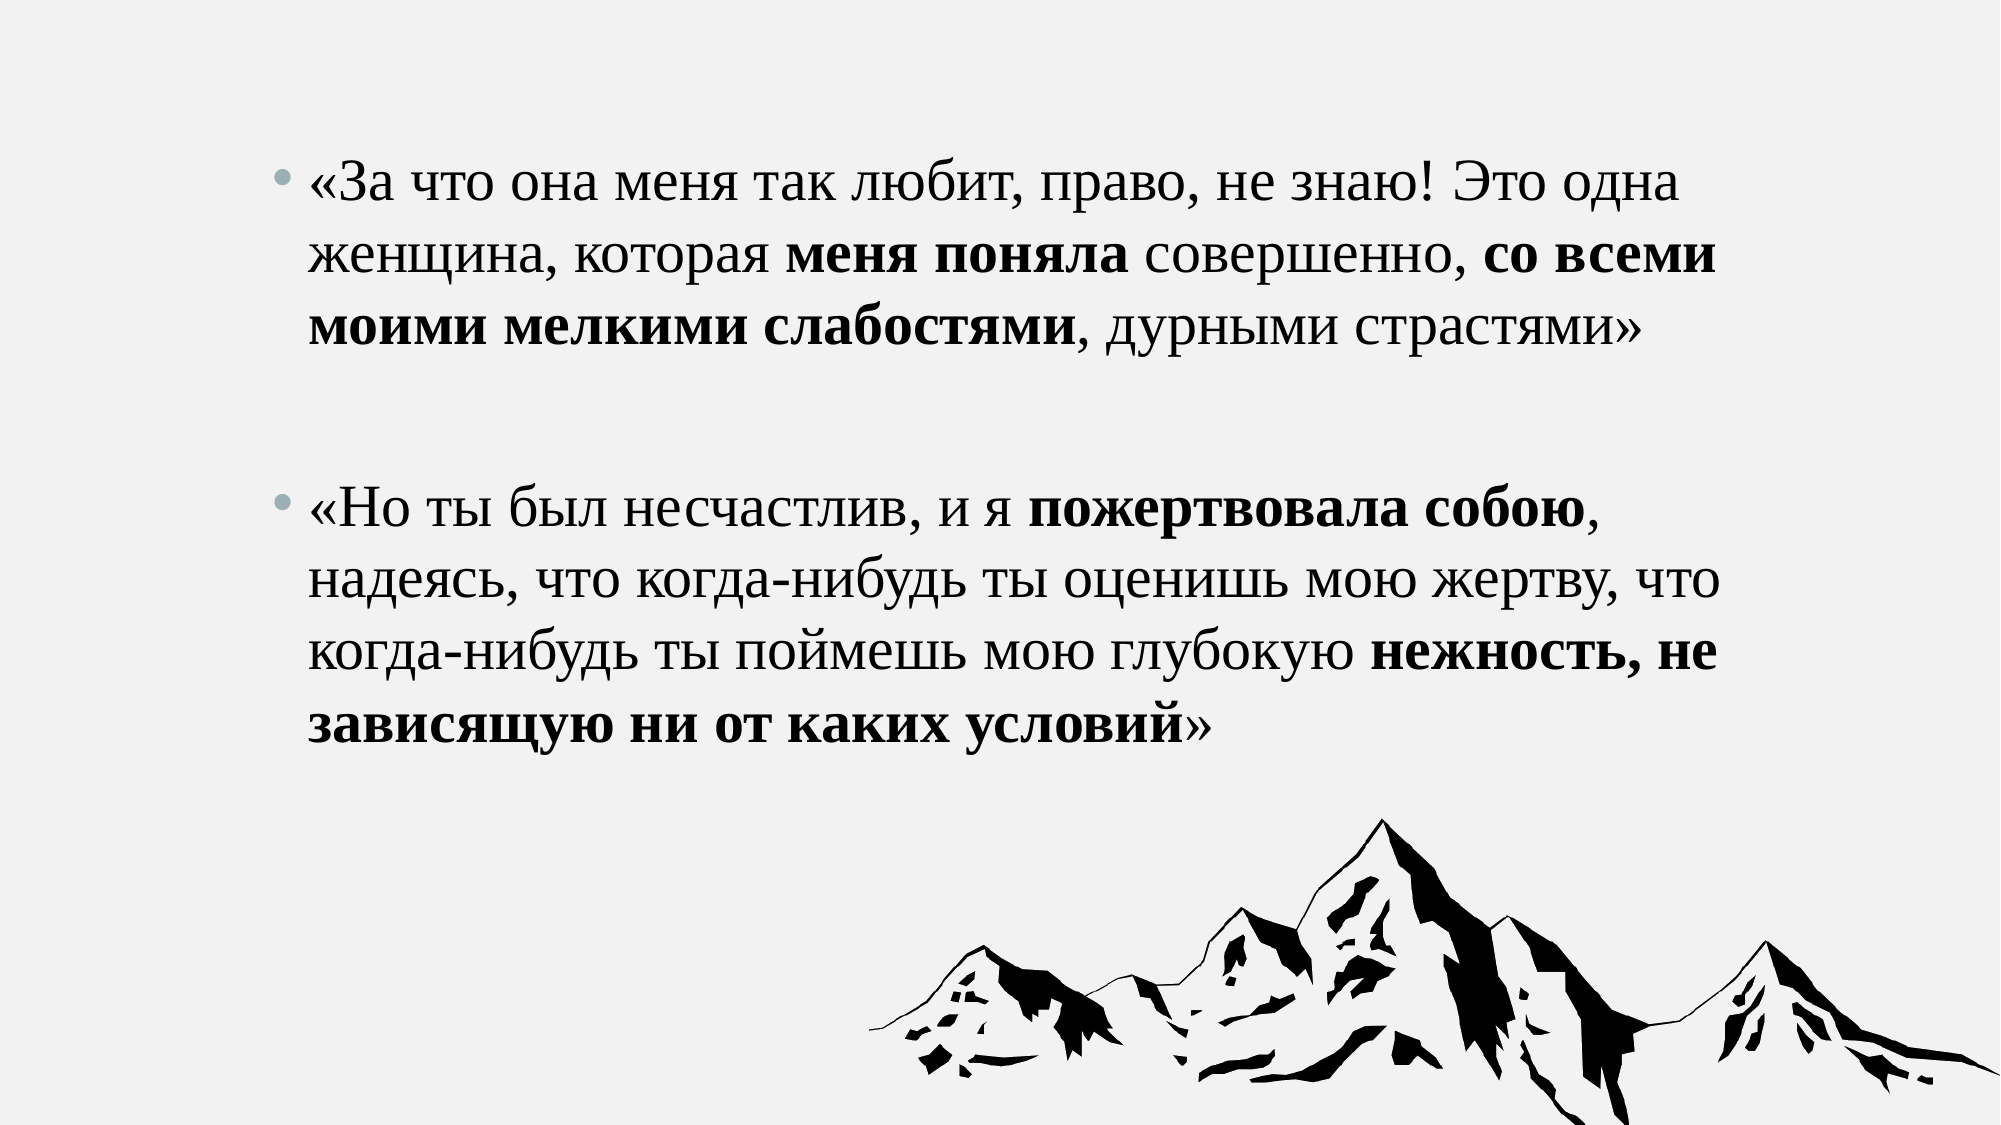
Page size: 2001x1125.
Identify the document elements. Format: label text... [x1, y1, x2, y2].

list «За что она меня так любит, право, не знаю! Это одна женщина, которая меня поняла совершенно, со всеми моими мелкими слабостями, дурными страстями» «Но ты был несчастлив, и я пожертвовала собою, надеясь, что когда-нибудь ты оценишь мою жертву, что когда-нибудь ты поймешь мою глубокую нежность, не зависящую ни от каких условий» [257, 132, 1743, 892]
picture [849, 720, 2000, 1125]
